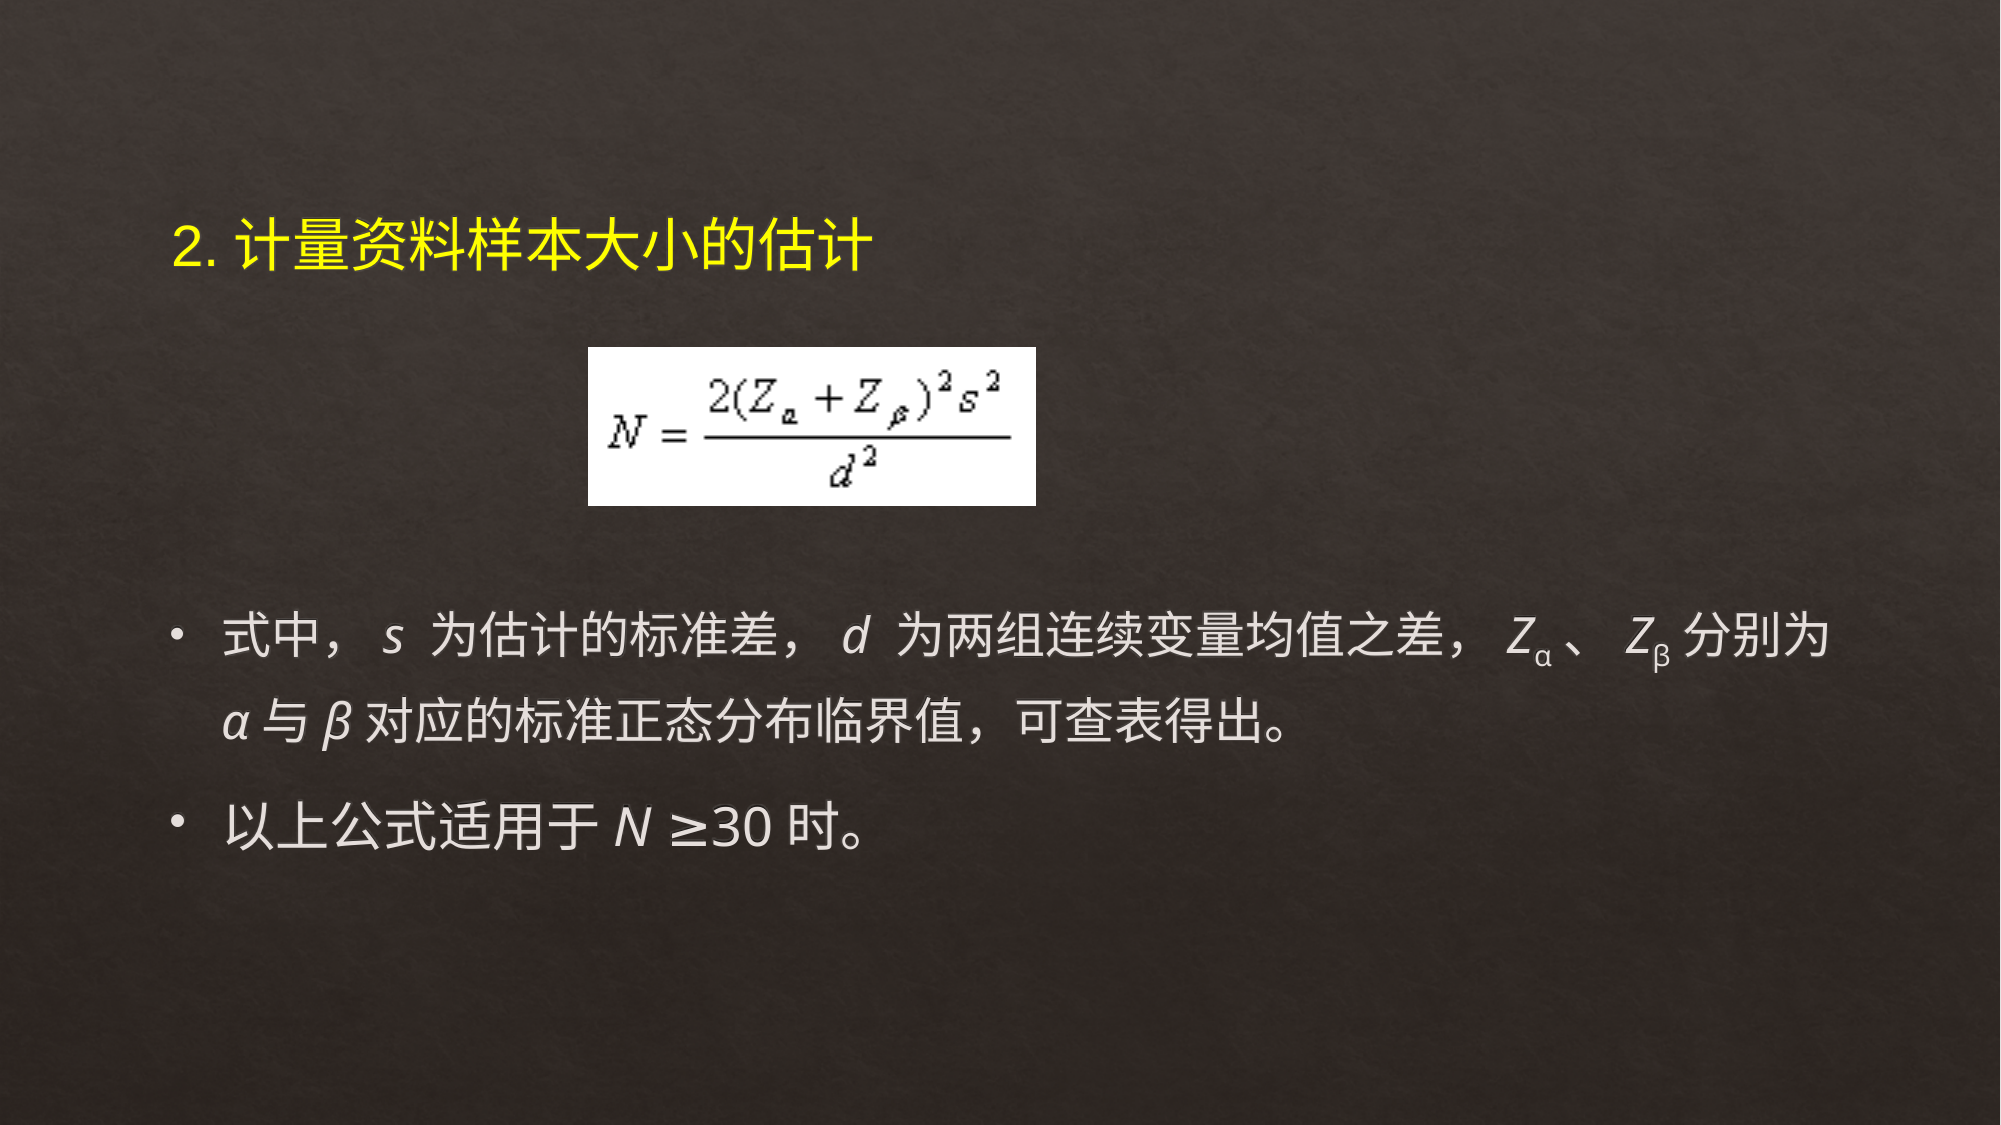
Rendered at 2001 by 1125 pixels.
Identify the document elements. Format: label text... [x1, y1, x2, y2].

picture [588, 347, 1036, 506]
list 2.计量资料样本大小的估计 式中，s 为估计的标准差，d 为两组连续变量均值之差，Zα、Zβ分别为α与β对应的标准正态分布临界值，可查表得出。 以上公式适用于N ≥30时。 [150, 126, 1849, 950]
